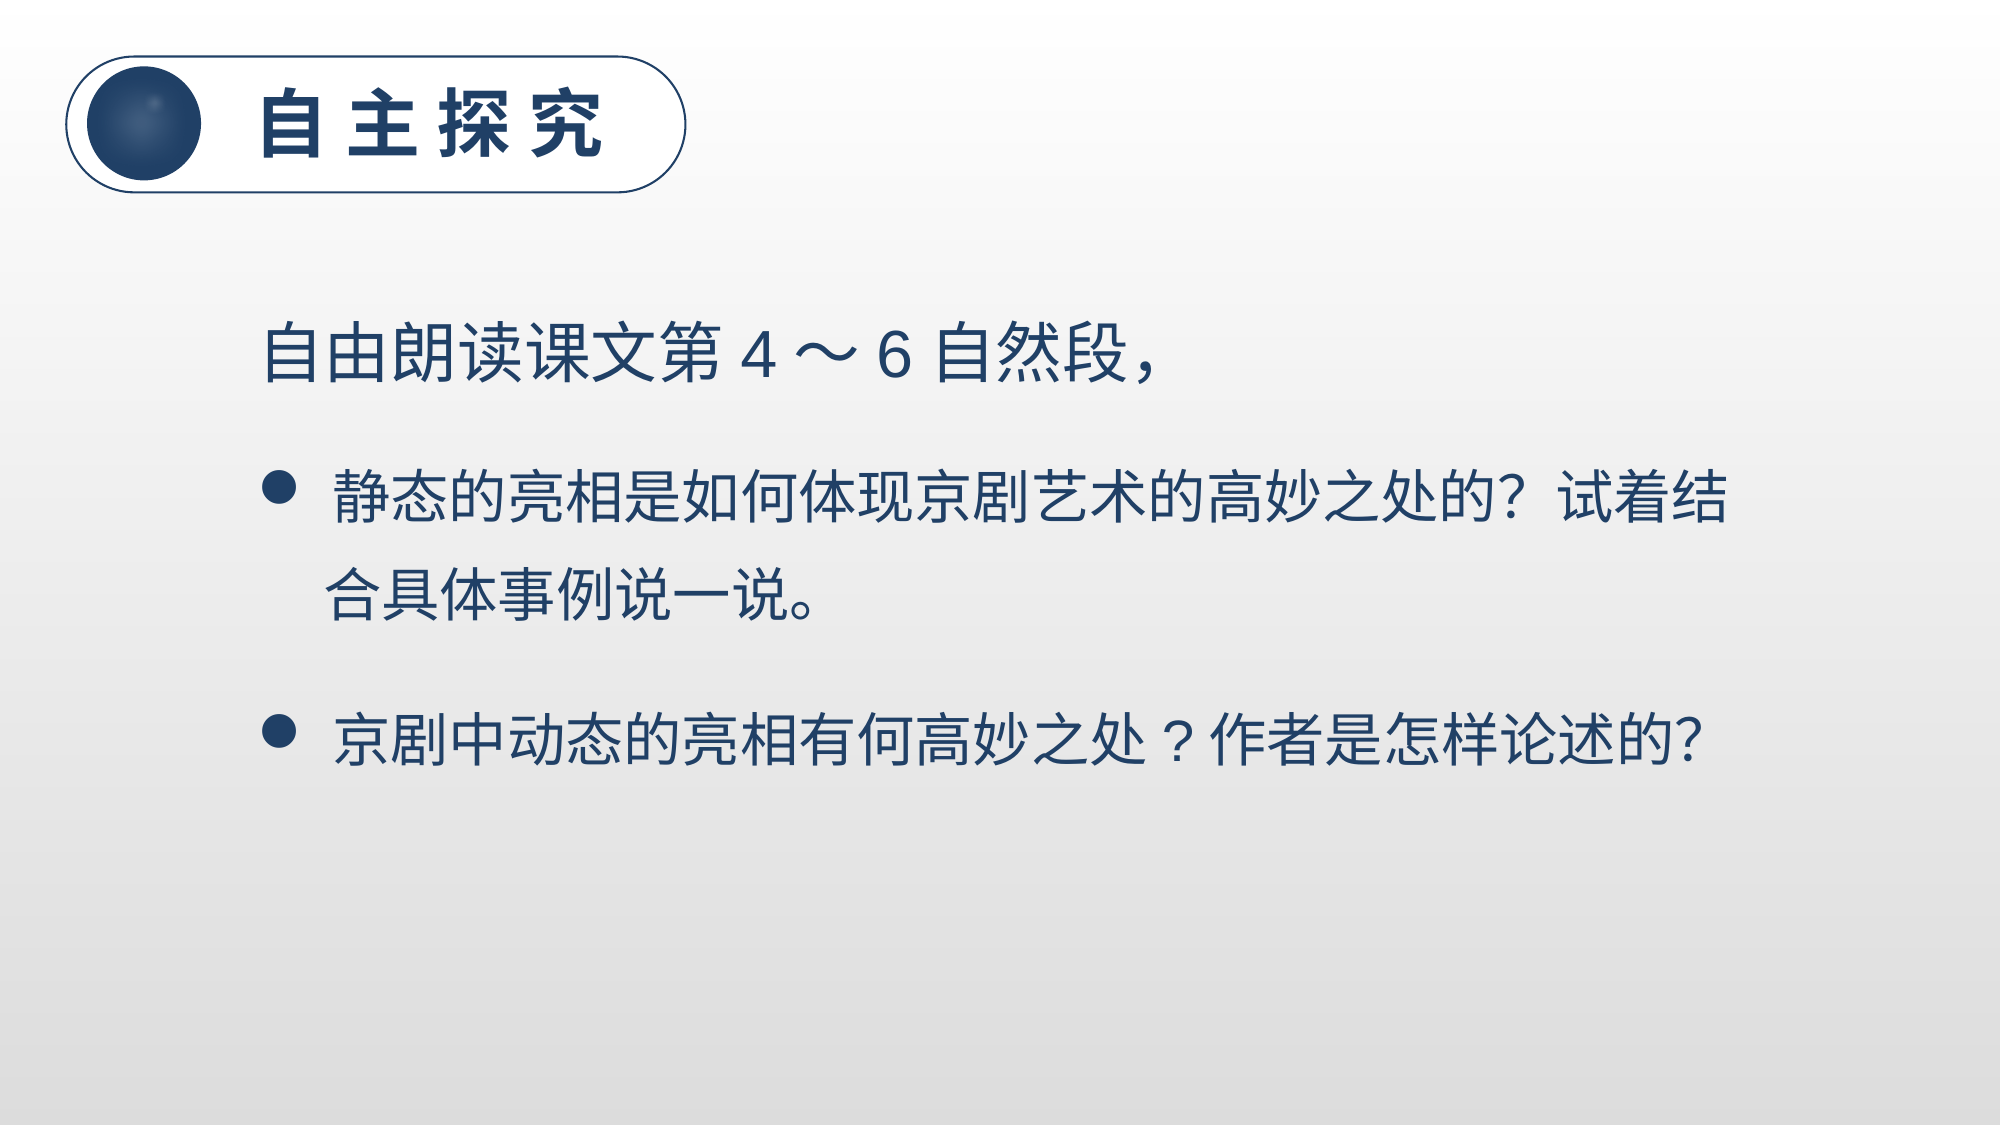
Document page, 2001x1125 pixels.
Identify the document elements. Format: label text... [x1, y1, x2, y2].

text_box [66, 53, 686, 193]
text_box 京剧中动态的亮相有何高妙之处?作者是怎样论述的？ [242, 668, 1861, 781]
text_box 自由朗读课文第4～6自然段， [242, 271, 1861, 399]
text_box 静态的亮相是如何体现京剧艺术的高妙之处的？试着结 合具体事例说一说。 [242, 424, 1861, 636]
